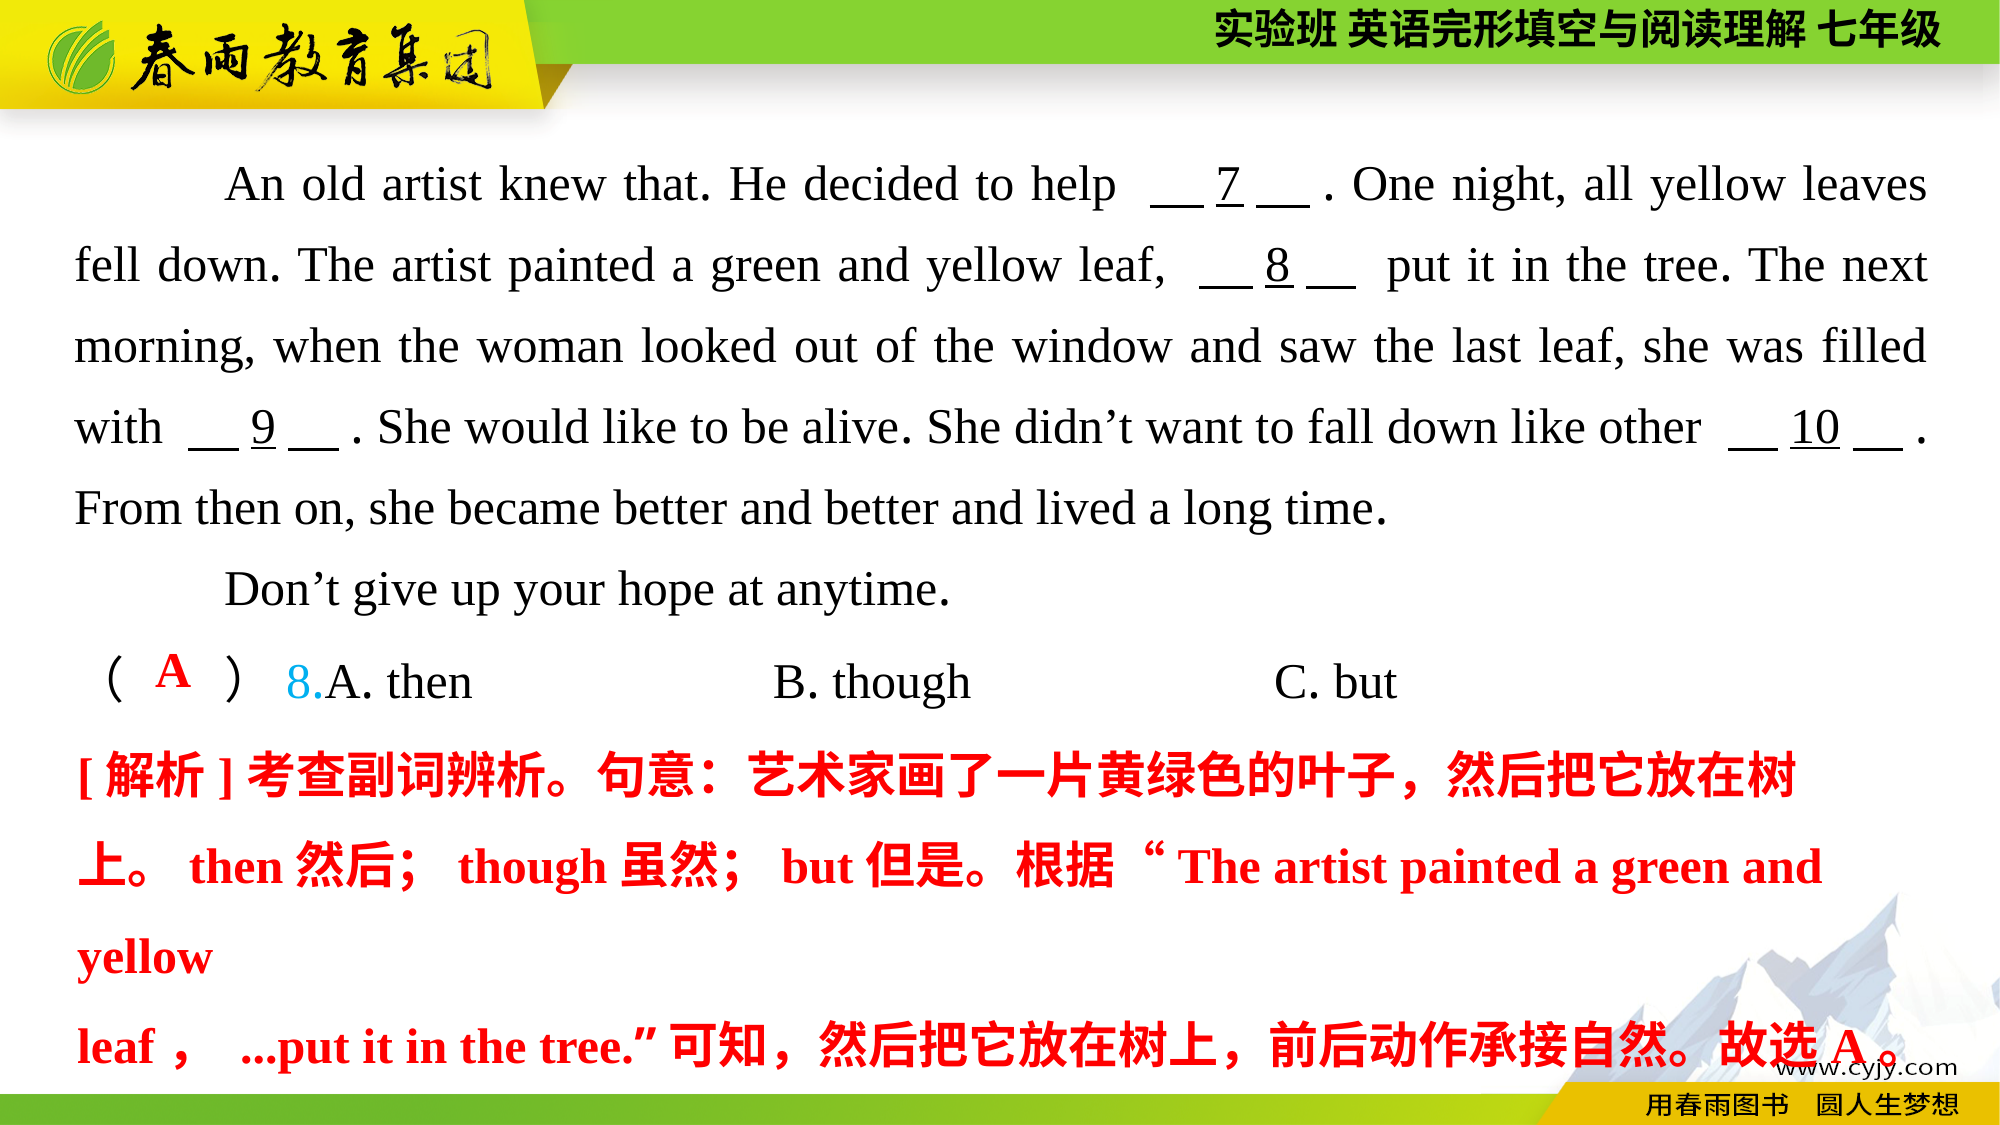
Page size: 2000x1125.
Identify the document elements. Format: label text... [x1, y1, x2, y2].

text_box （ ）8.A. then B. though C. but [59, 611, 1944, 717]
picture [0, 0, 2000, 1125]
list An old artist knew that. He decided to help 7 . One night, all yellow leaves fell down. The artist painted a green and yellow leaf, 8 put it in the tree. The next morning, when the woman looked out of the window and saw the last leaf, she was filled with 9 . She would like to be alive. She didn’t want to fall down like other 10 . From then on, she became better and better and lived a long time. Don’t give up your hope at anytime. [59, 122, 1944, 611]
text_box [解析]考查副词辨析。句意：艺术家画了一片黄绿色的叶子，然后把它放在树上。then然后；though虽然；but但是。根据“The artist painted a green and yellow leaf， ...put it in the tree.”可知，然后把它放在树上，前后动作承接自然。故选A。 [62, 705, 1947, 1081]
text_box A [140, 630, 207, 706]
